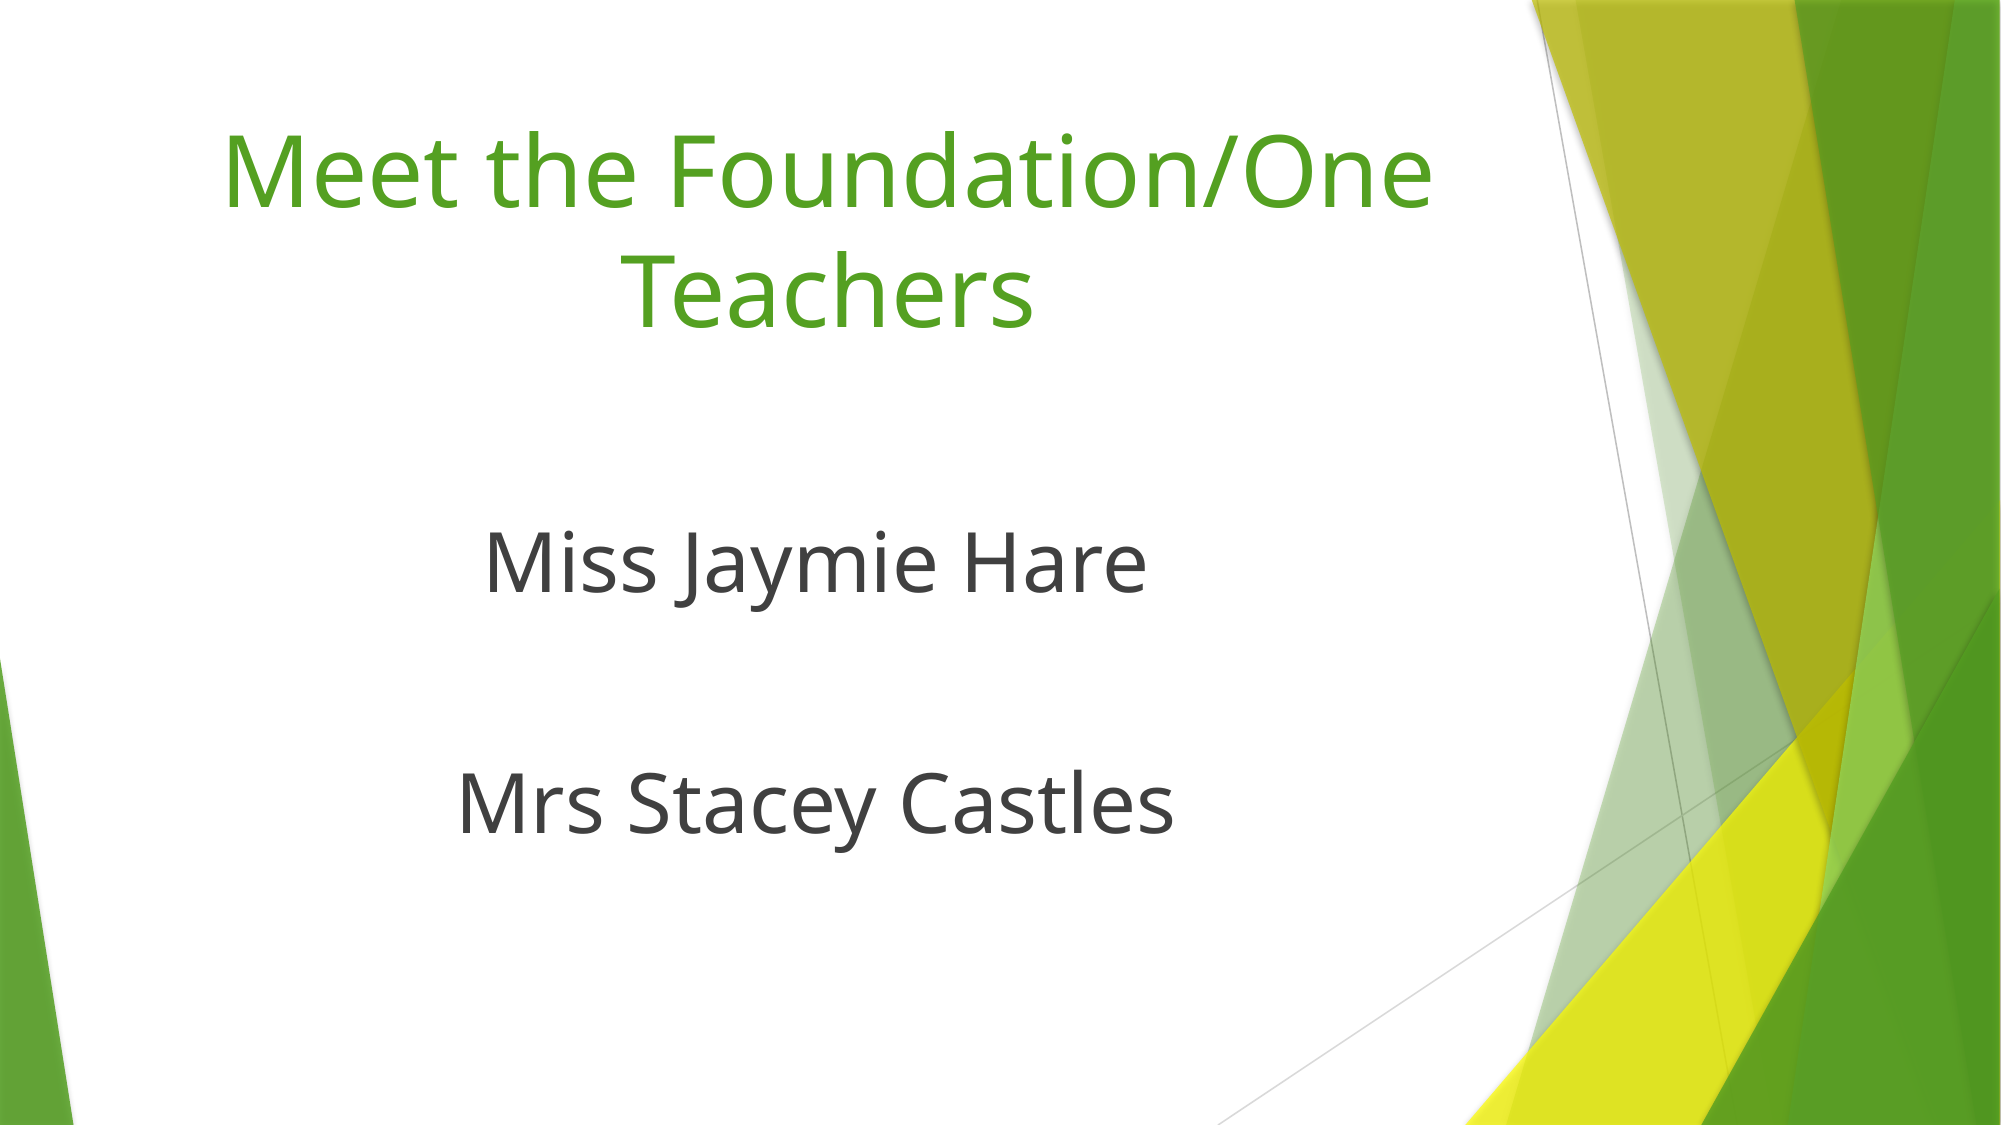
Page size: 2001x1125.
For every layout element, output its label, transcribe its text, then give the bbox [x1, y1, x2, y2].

title Meet the Foundation/One Teachers [111, 99, 1547, 355]
list Miss Jaymie Hare Mrs Stacey Castles [111, 501, 1522, 997]
